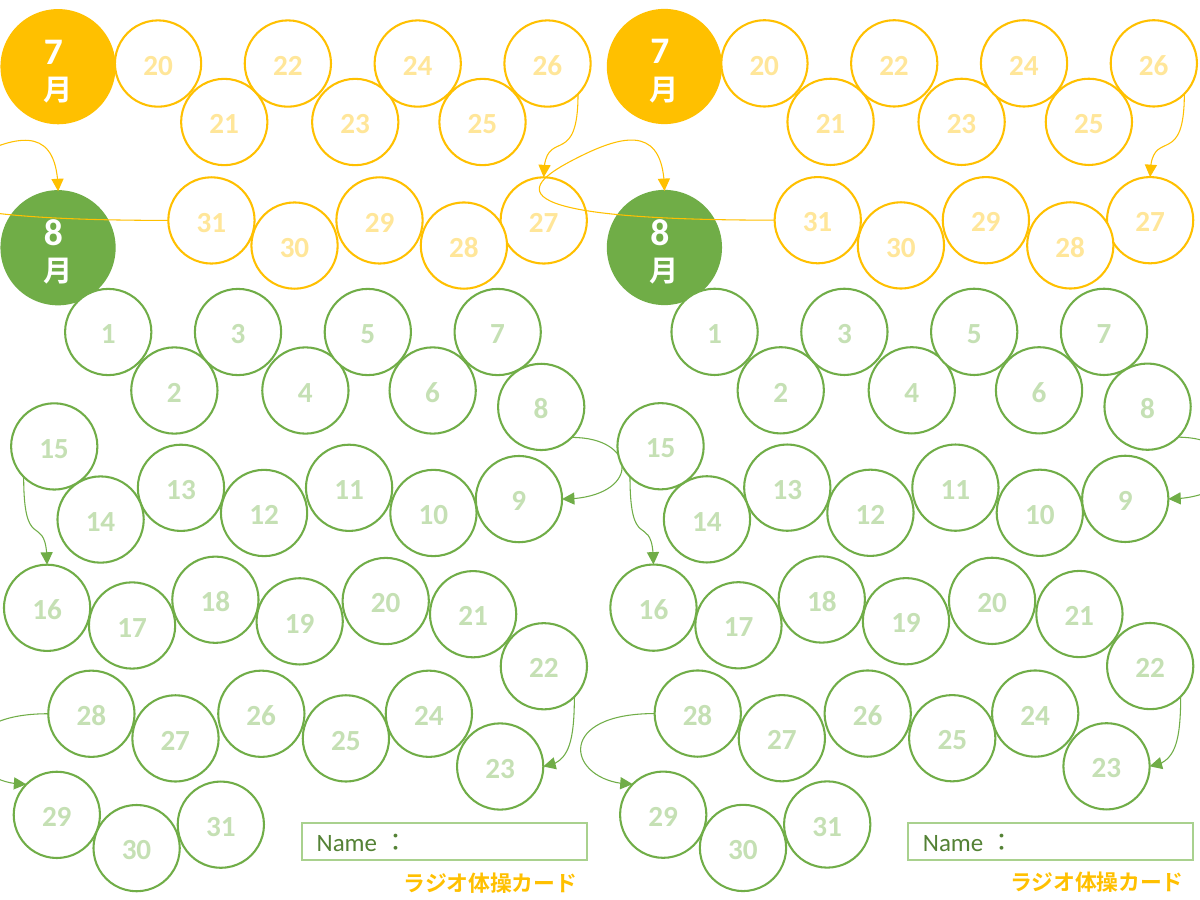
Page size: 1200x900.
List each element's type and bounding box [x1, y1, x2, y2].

text_box [1, 10, 593, 899]
text_box [607, 9, 1199, 899]
